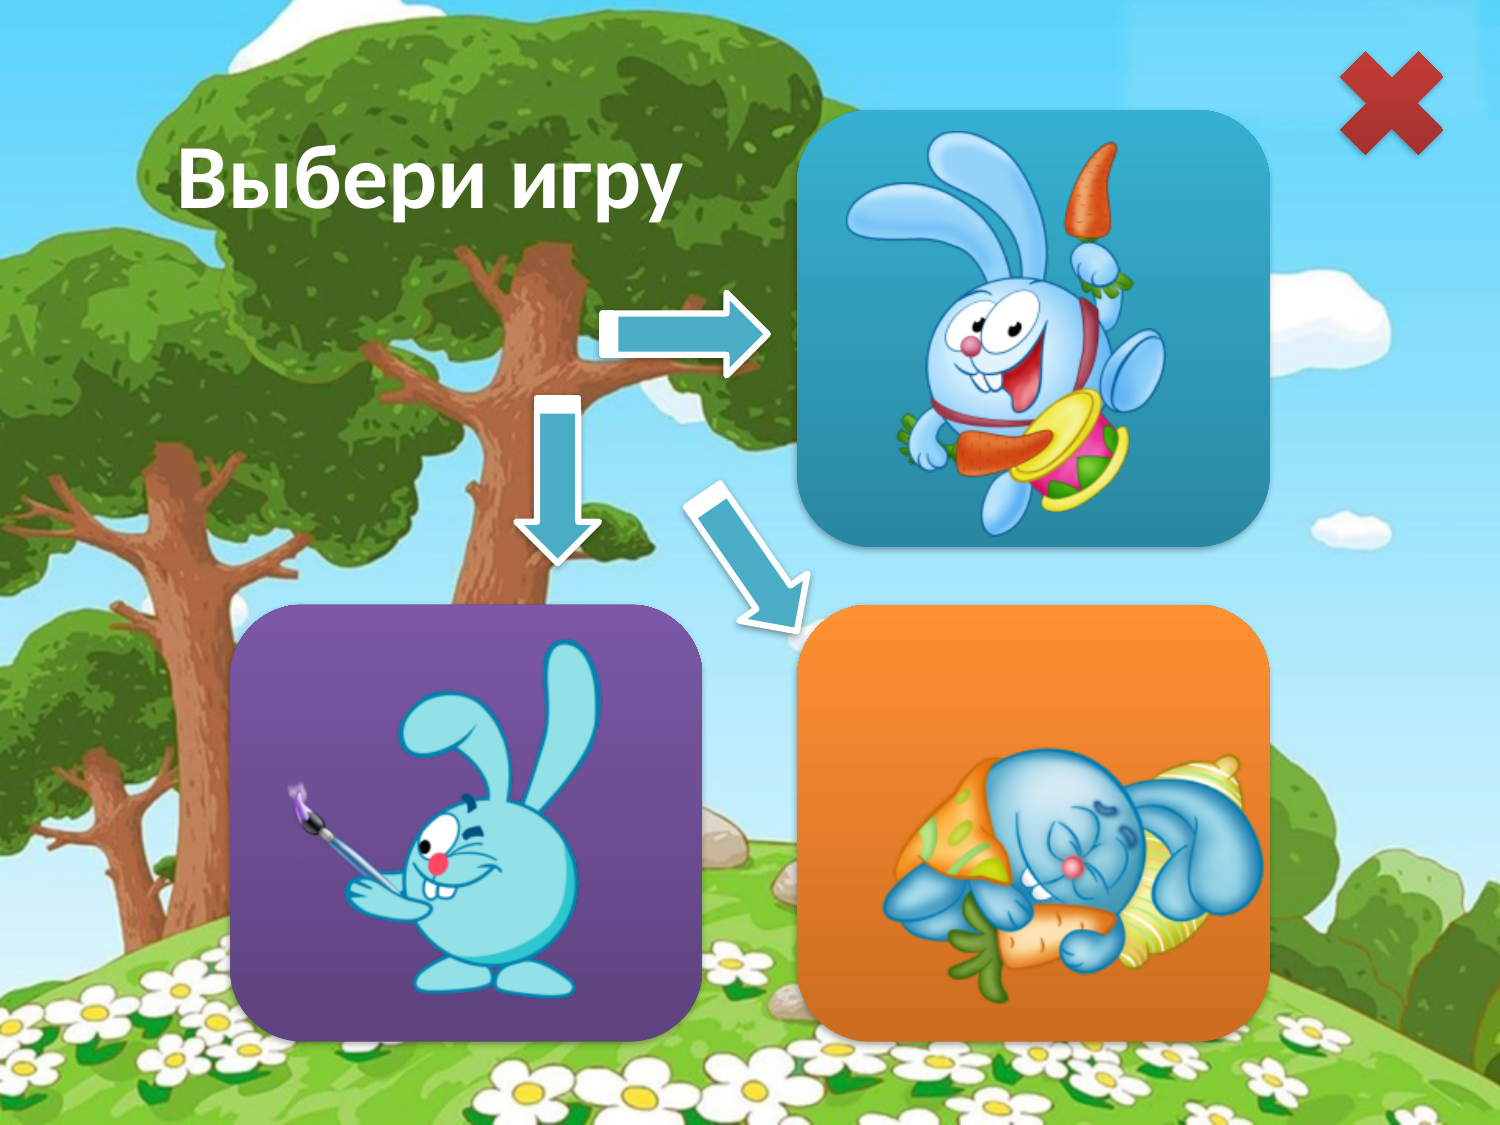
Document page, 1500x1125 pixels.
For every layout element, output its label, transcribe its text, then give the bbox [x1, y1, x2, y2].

picture [0, 0, 1500, 1125]
text_box [270, 604, 703, 1042]
text_box [797, 109, 1270, 544]
text_box [513, 395, 602, 567]
text_box [1340, 51, 1444, 155]
text_box Выбери игру [161, 109, 700, 235]
text_box [599, 289, 771, 379]
text_box [682, 480, 811, 635]
text_box [797, 604, 1270, 1042]
text_box [849, 544, 1218, 548]
